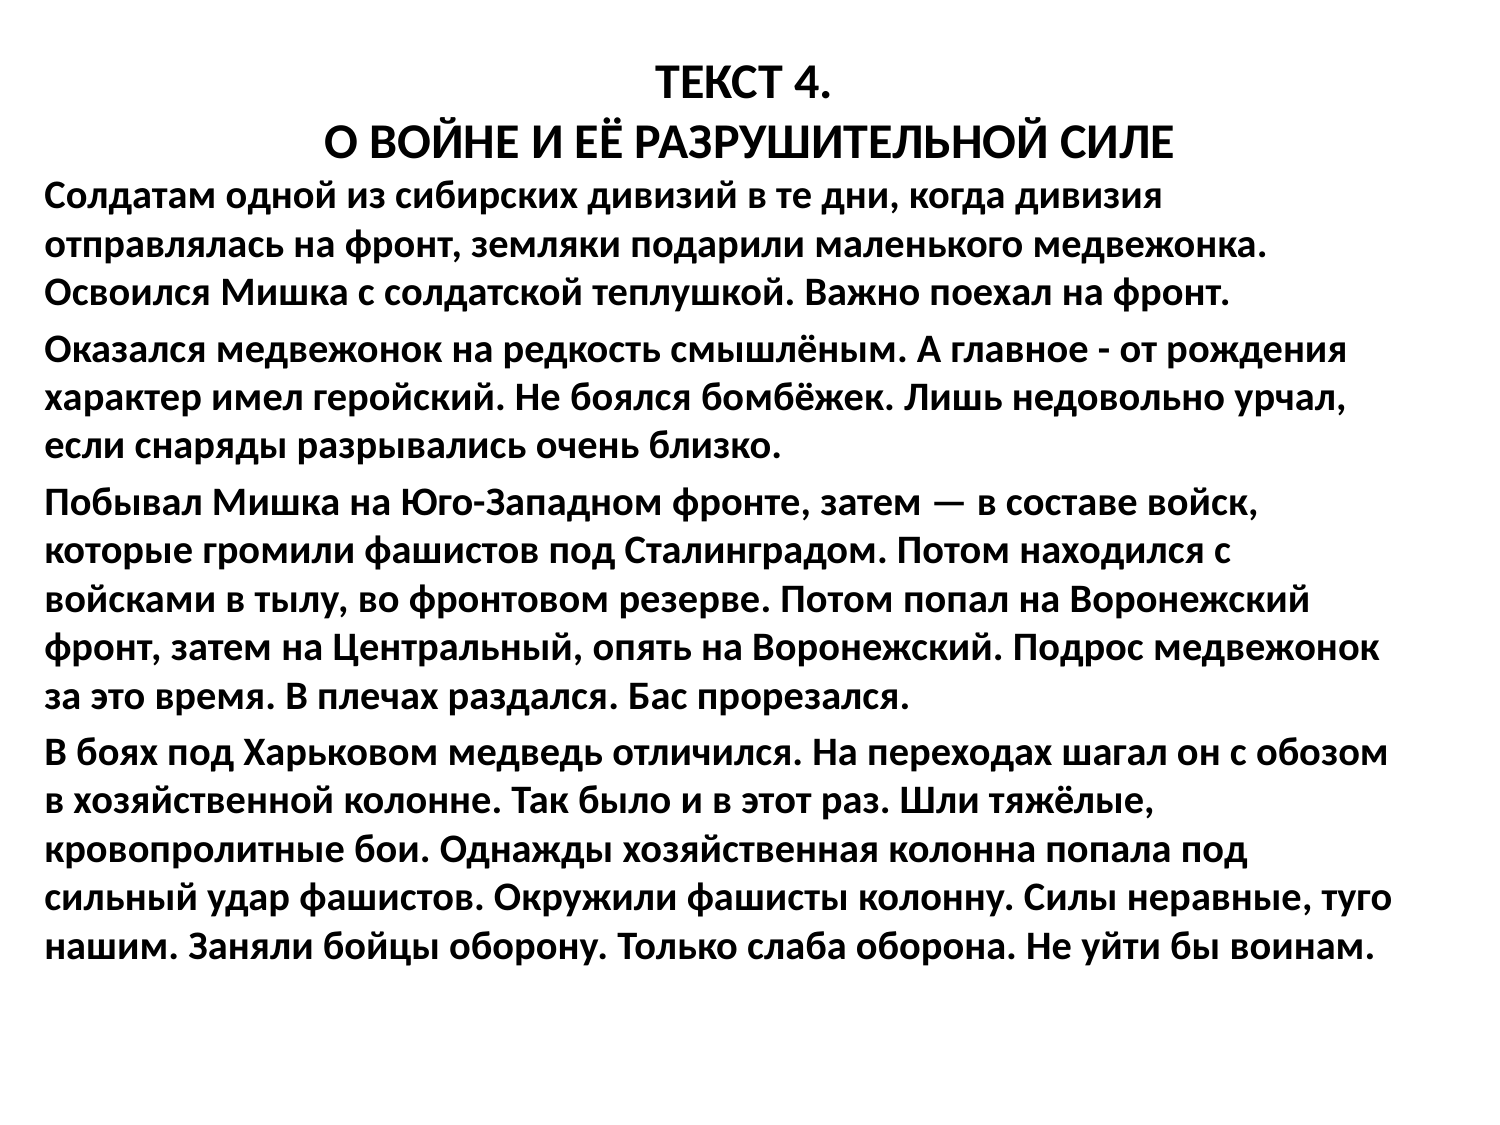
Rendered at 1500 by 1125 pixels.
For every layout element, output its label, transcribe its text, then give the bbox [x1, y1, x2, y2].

list Солдатам одной из сибирских дивизий в те дни, когда дивизия отправлялась на фронт, земляки подарили маленького медвежонка. Освоился Мишка с солдатской теплушкой. Важно поехал на фронт. Оказался медвежонок на редкость смышлёным. А главное - от рождения характер имел геройский. Не боялся бомбёжек. Лишь недовольно урчал, если снаряды разрывались очень близко. Побывал Мишка на Юго-Западном фронте, затем — в составе войск, которые громили фашистов под Сталинградом. Потом находился с войсками в тылу, во фронтовом резерве. Потом попал на Воронежский фронт, затем на Центральный, опять на Воронежский. Подрос медвежонок за это время. В плечах раздался. Бас прорезался. В боях под Харьковом медведь отличился. На переходах шагал он с обозом в хозяйственной колонне. Так было и в этот раз. Шли тяжёлые, кровопролитные бои. Однажды хозяйственная колонна попала под сильный удар фашистов. Окружили фашисты колонну. Силы неравные, туго нашим. Заняли бойцы оборону. Только слаба оборона. Не уйти бы воинам. [29, 160, 1425, 1005]
title ТЕКСТ 4. О ВОЙНЕ И ЕЁ РАЗРУШИТЕЛЬНОЙ СИЛЕ [75, 45, 1425, 160]
